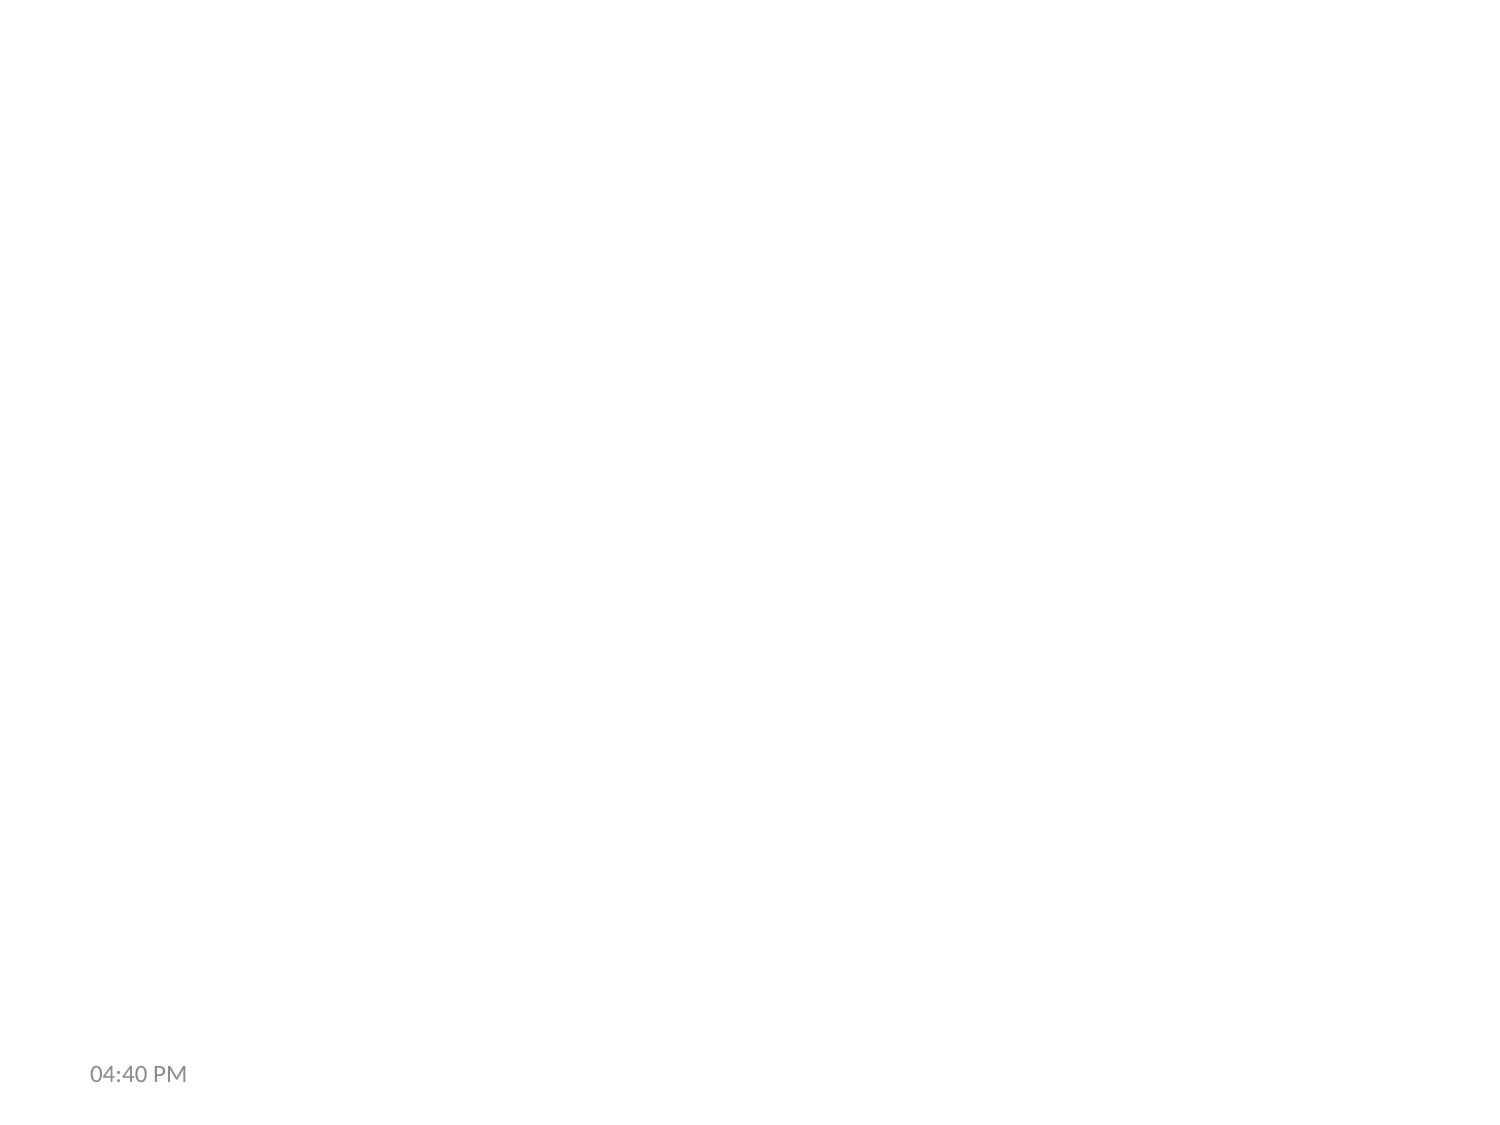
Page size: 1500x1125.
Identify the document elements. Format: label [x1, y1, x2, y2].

slide_number [75, 1042, 425, 1103]
